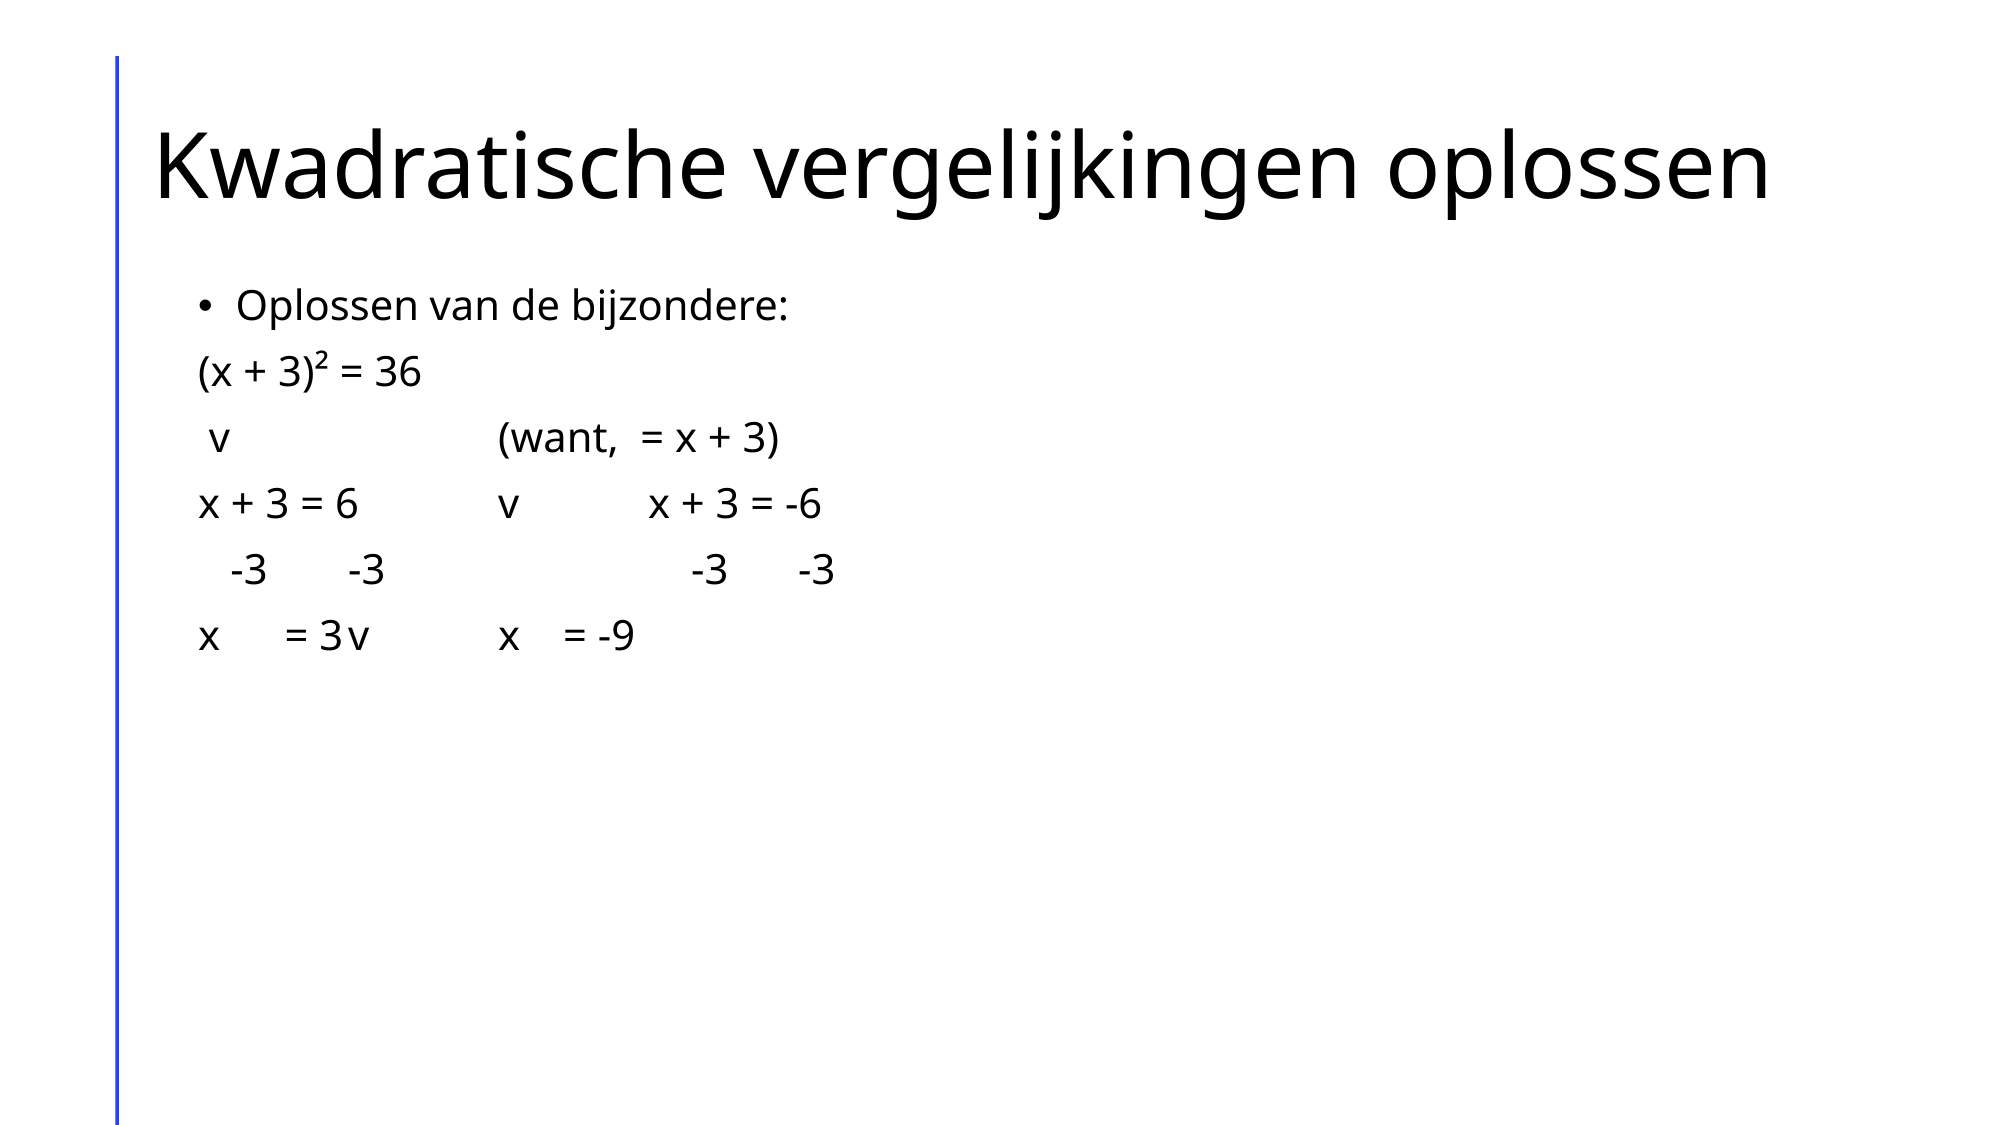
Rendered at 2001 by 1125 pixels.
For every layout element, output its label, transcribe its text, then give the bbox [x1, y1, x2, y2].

title Kwadratische vergelijkingen oplossen [137, 59, 1863, 278]
